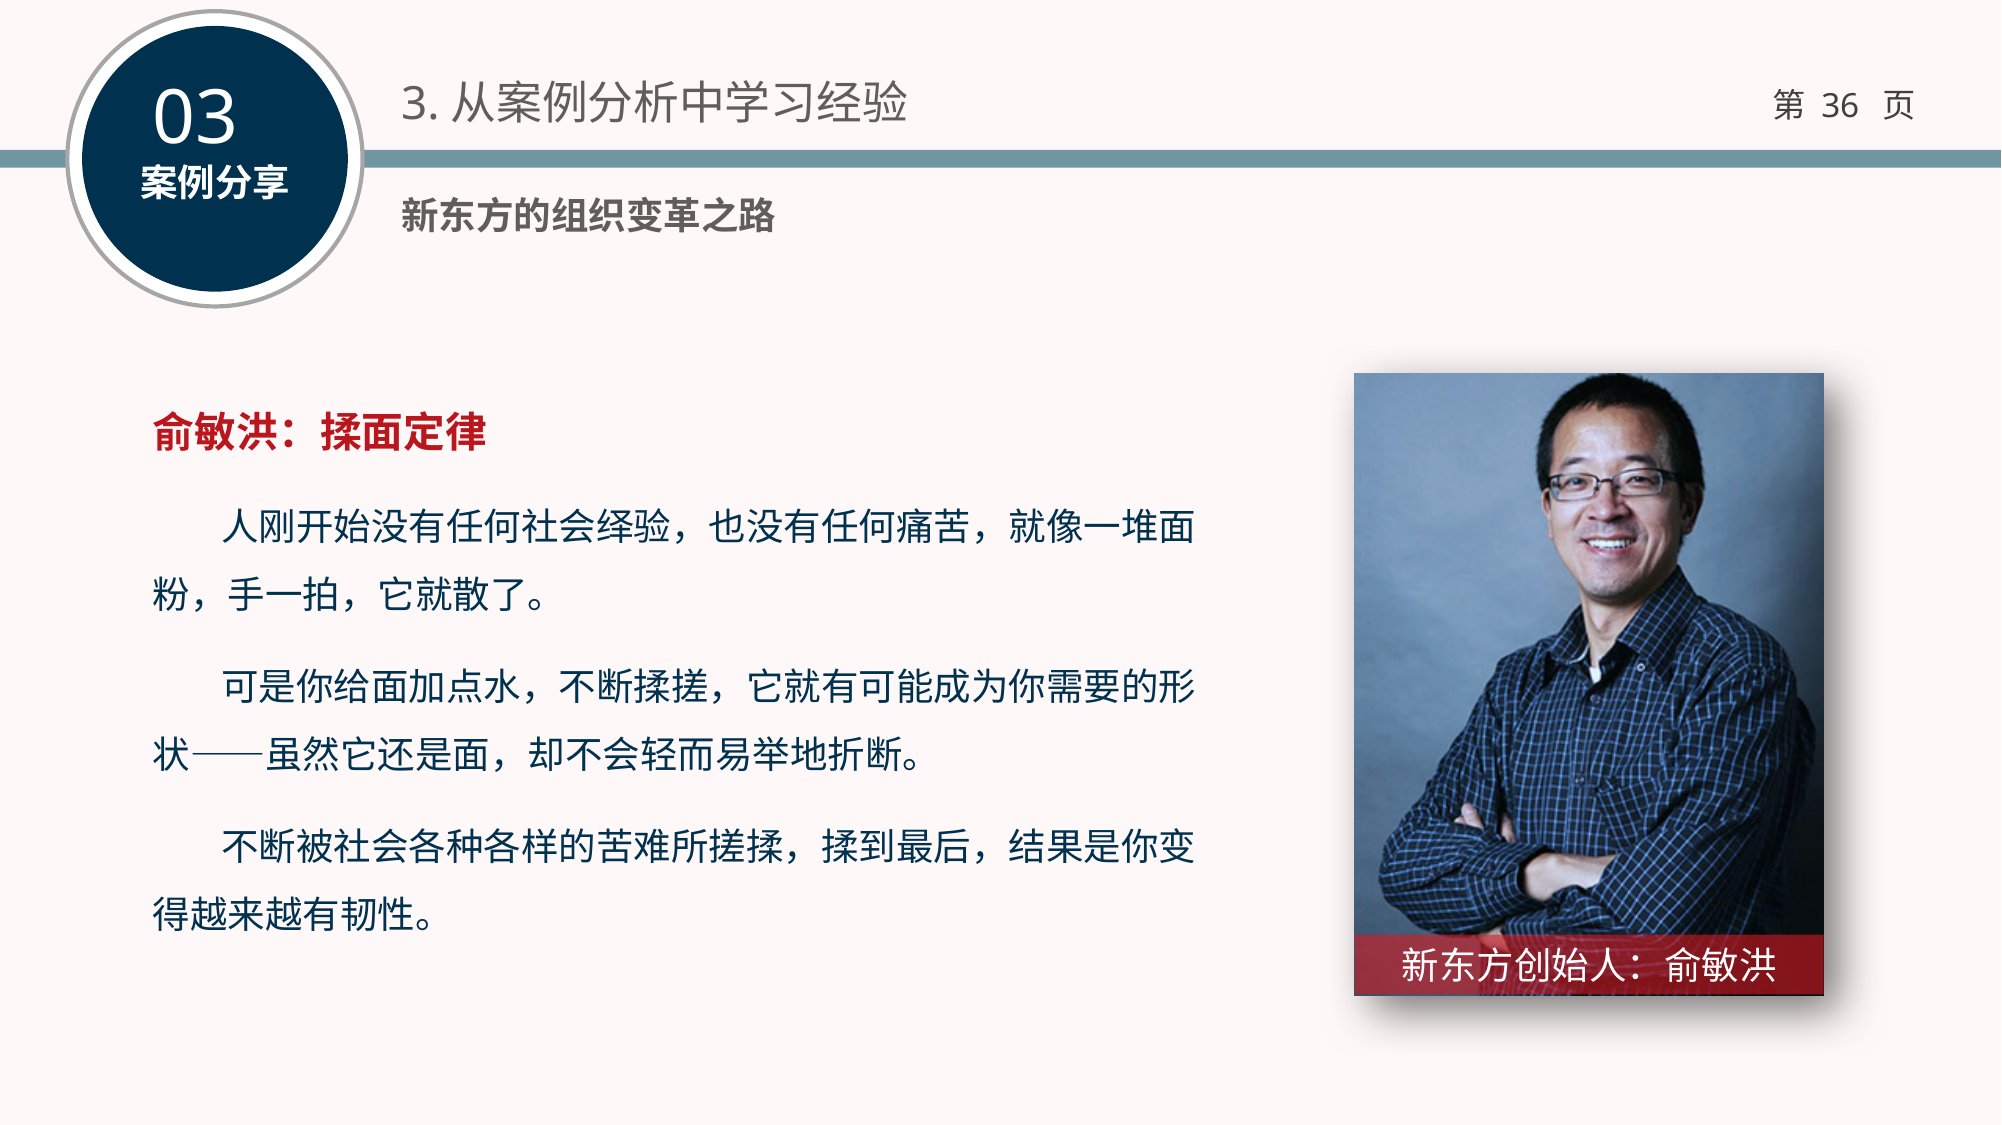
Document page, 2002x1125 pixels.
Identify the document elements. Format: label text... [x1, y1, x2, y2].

text_box 俞敏洪：揉面定律 人刚开始没有任何社会绎验，也没有任何痛苦，就像一堆面粉，手一拍，它就散了。 可是你给面加点水，不断揉搓，它就有可能成为你需要的形状——虽然它还是面，却不会轻而易举地折断。 不断被社会各种各样的苦难所搓揉，揉到最后，结果是你变得越来越有韧性。 [138, 373, 1214, 944]
list 3.从案例分析中学习经验 [386, 66, 1722, 138]
list 新东方的组织变革之路 [386, 184, 1722, 246]
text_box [1354, 373, 1824, 996]
